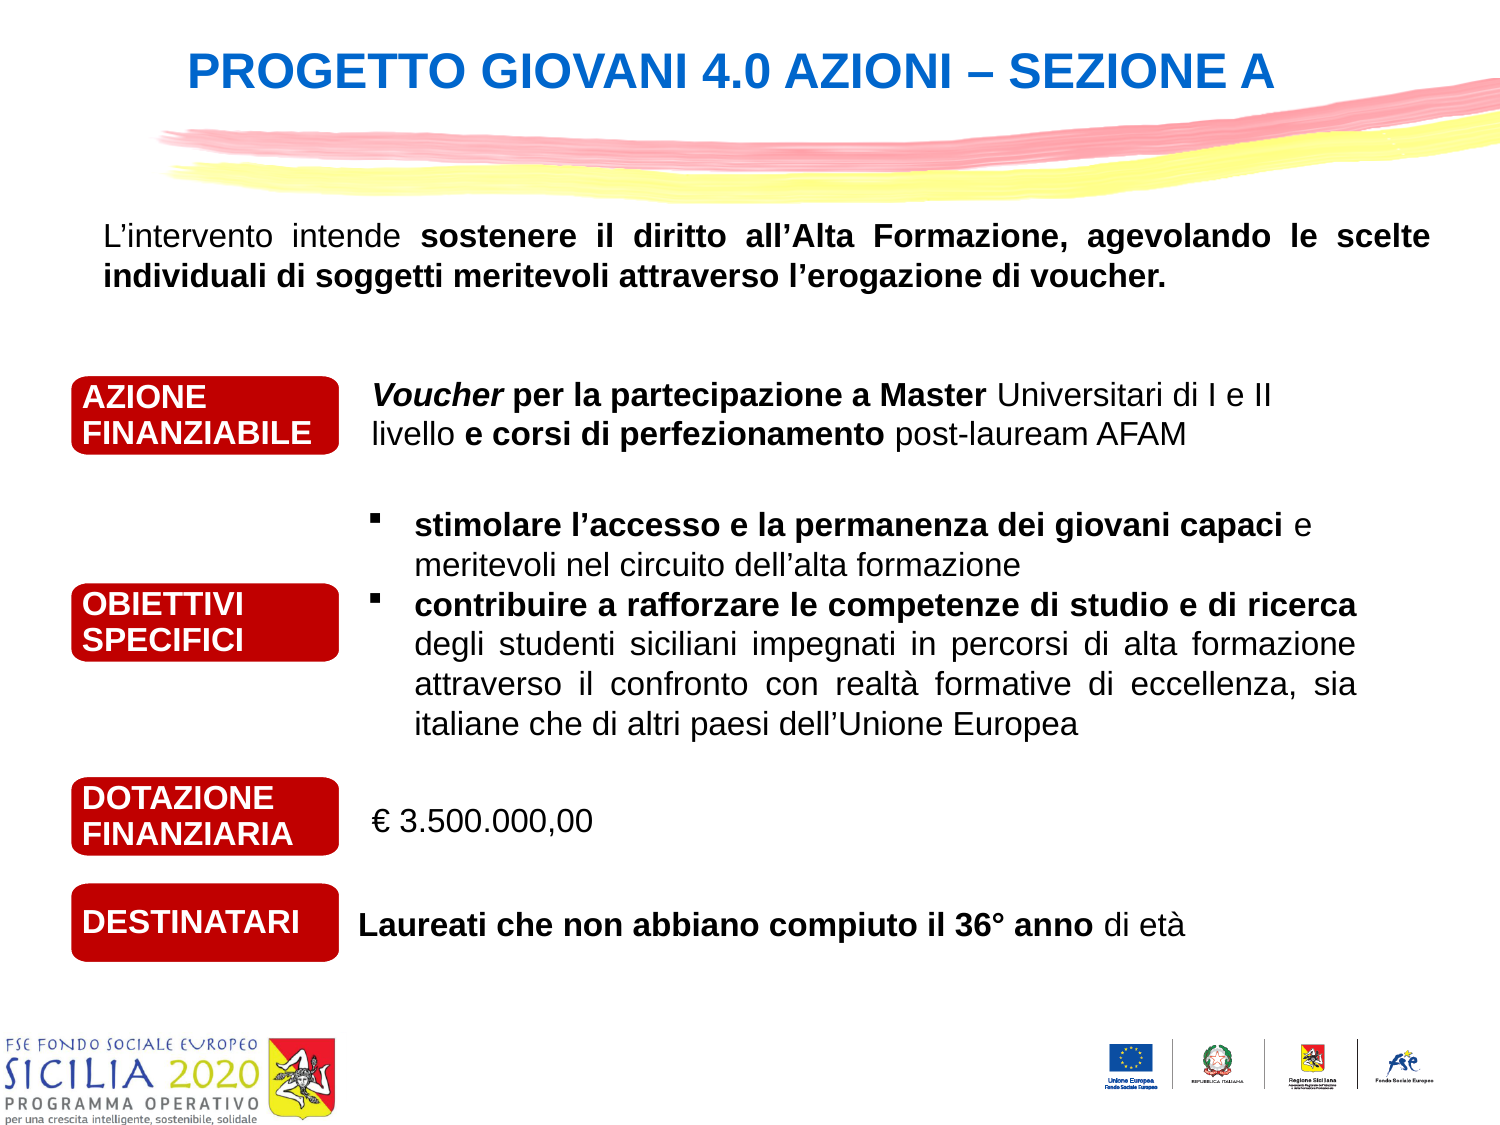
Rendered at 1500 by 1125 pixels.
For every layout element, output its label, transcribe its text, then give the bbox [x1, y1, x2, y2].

text_box Laureati che non abbiano compiuto il 36° anno di età [344, 897, 1329, 949]
text_box L’intervento intende sostenere il diritto all’Alta Formazione, agevolando le scelte individuali di soggetti meritevoli attraverso l’erogazione di voucher. [88, 206, 1447, 302]
picture [1080, 1034, 1447, 1107]
text_box DOTAZIONE FINANZIARIA [67, 772, 344, 860]
text_box PROGETTO GIOVANI 4.0 AZIONI – SEZIONE A [56, 31, 1408, 106]
picture [100, 77, 1500, 209]
text_box OBIETTIVI SPECIFICI [67, 579, 344, 666]
text_box stimolare l’accesso e la permanenza dei giovani capaci e meritevoli nel circuito dell’alta formazione contribuire a rafforzare le competenze di studio e di ricerca degli studenti siciliani impegnati in percorsi di alta formazione attraverso il confronto con realtà formative di eccellenza, sia italiane che di altri paesi dell’Unione Europea [352, 538, 1374, 707]
text_box Voucher per la partecipazione a Master Universitari di I e II livello e corsi di perfezionamento post-lauream AFAM [356, 373, 1374, 452]
text_box € 3.500.000,00 [356, 778, 885, 861]
picture [0, 1031, 348, 1125]
text_box AZIONE FINANZIABILE [67, 372, 344, 459]
text_box DESTINATARI [67, 879, 344, 967]
